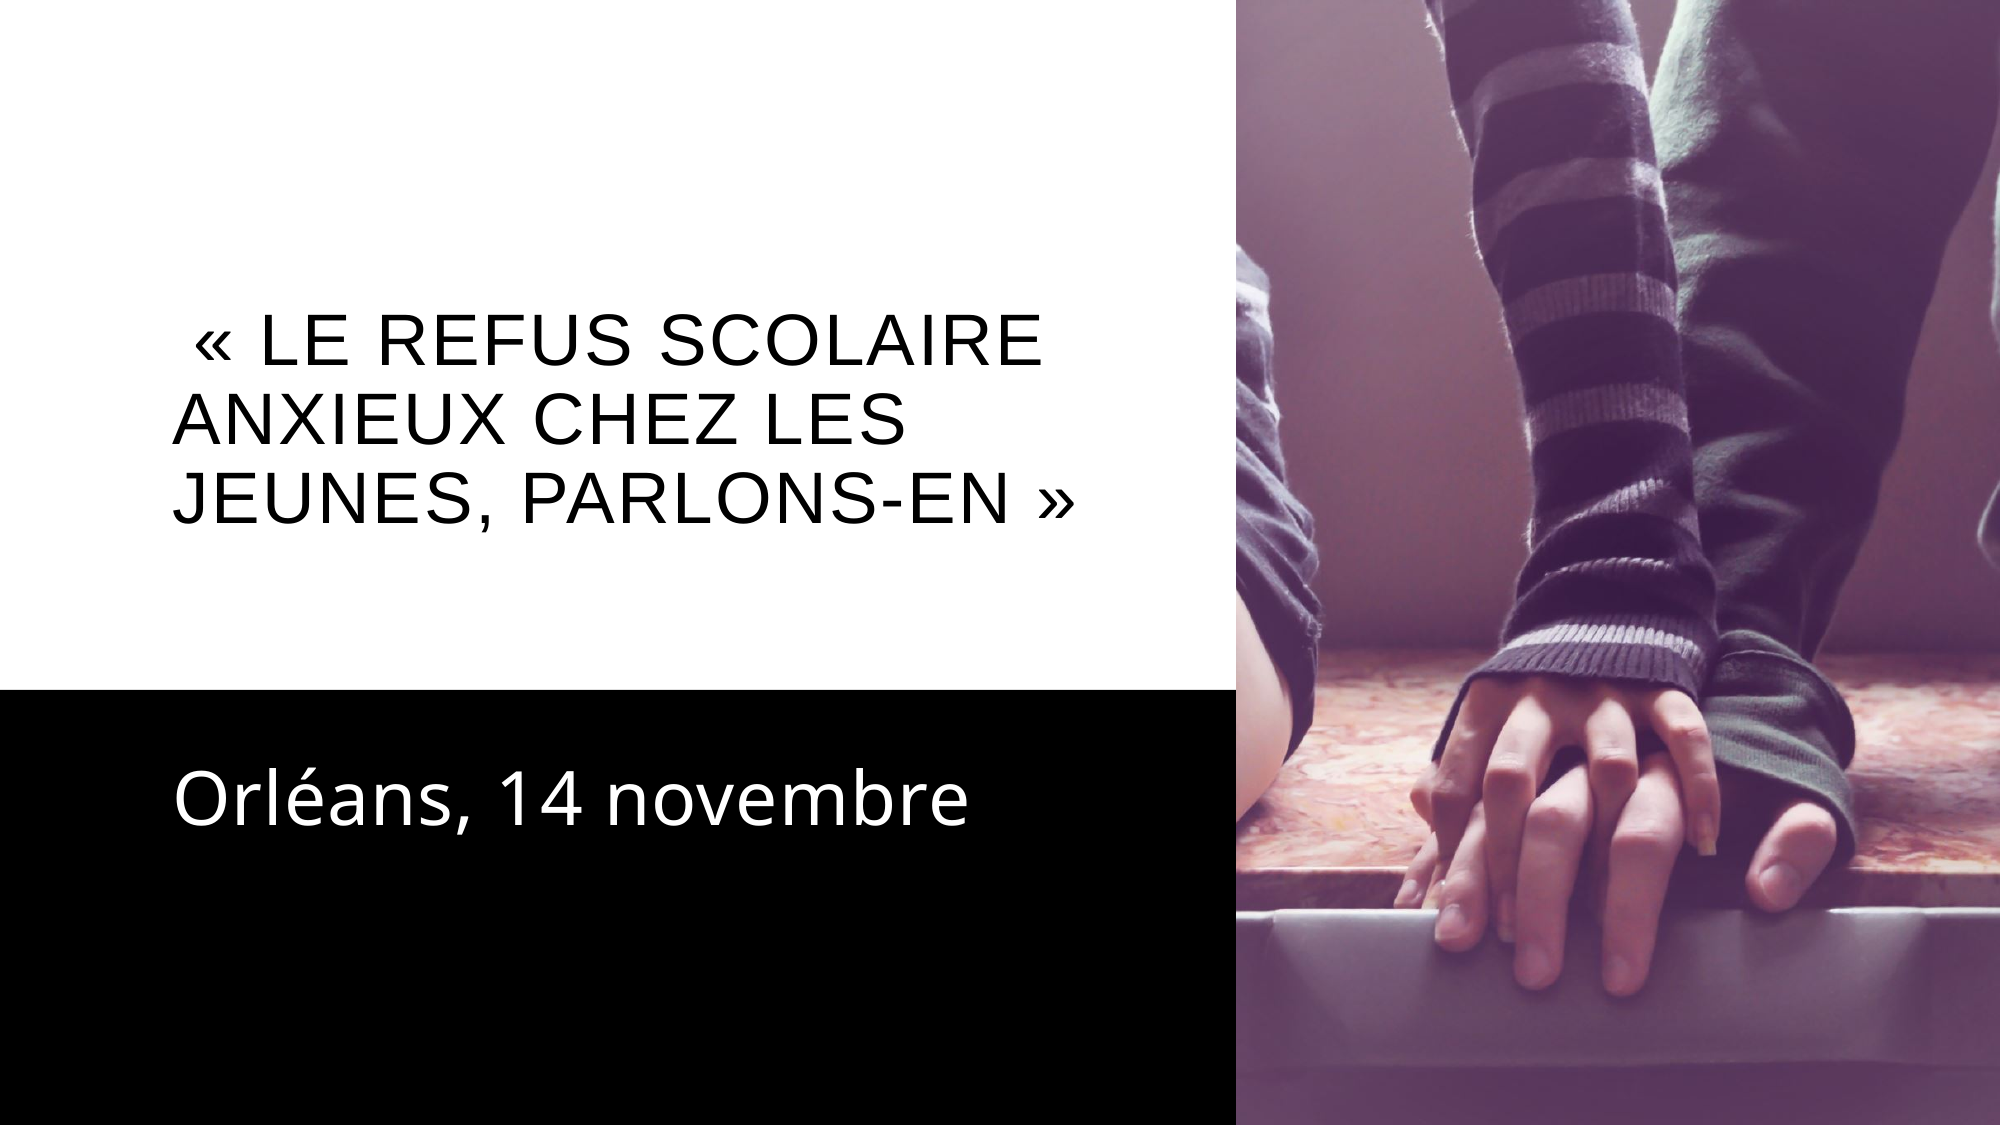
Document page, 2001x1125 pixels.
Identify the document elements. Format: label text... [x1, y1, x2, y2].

subtitle Orléans, 14 novembre [157, 742, 1146, 991]
text_box [0, 0, 1235, 689]
text_box [0, 689, 1235, 1125]
title « Le refus scolaire anxieux chez les jeunes, parlons-en » [157, 104, 1146, 635]
picture [1235, 0, 2000, 1125]
